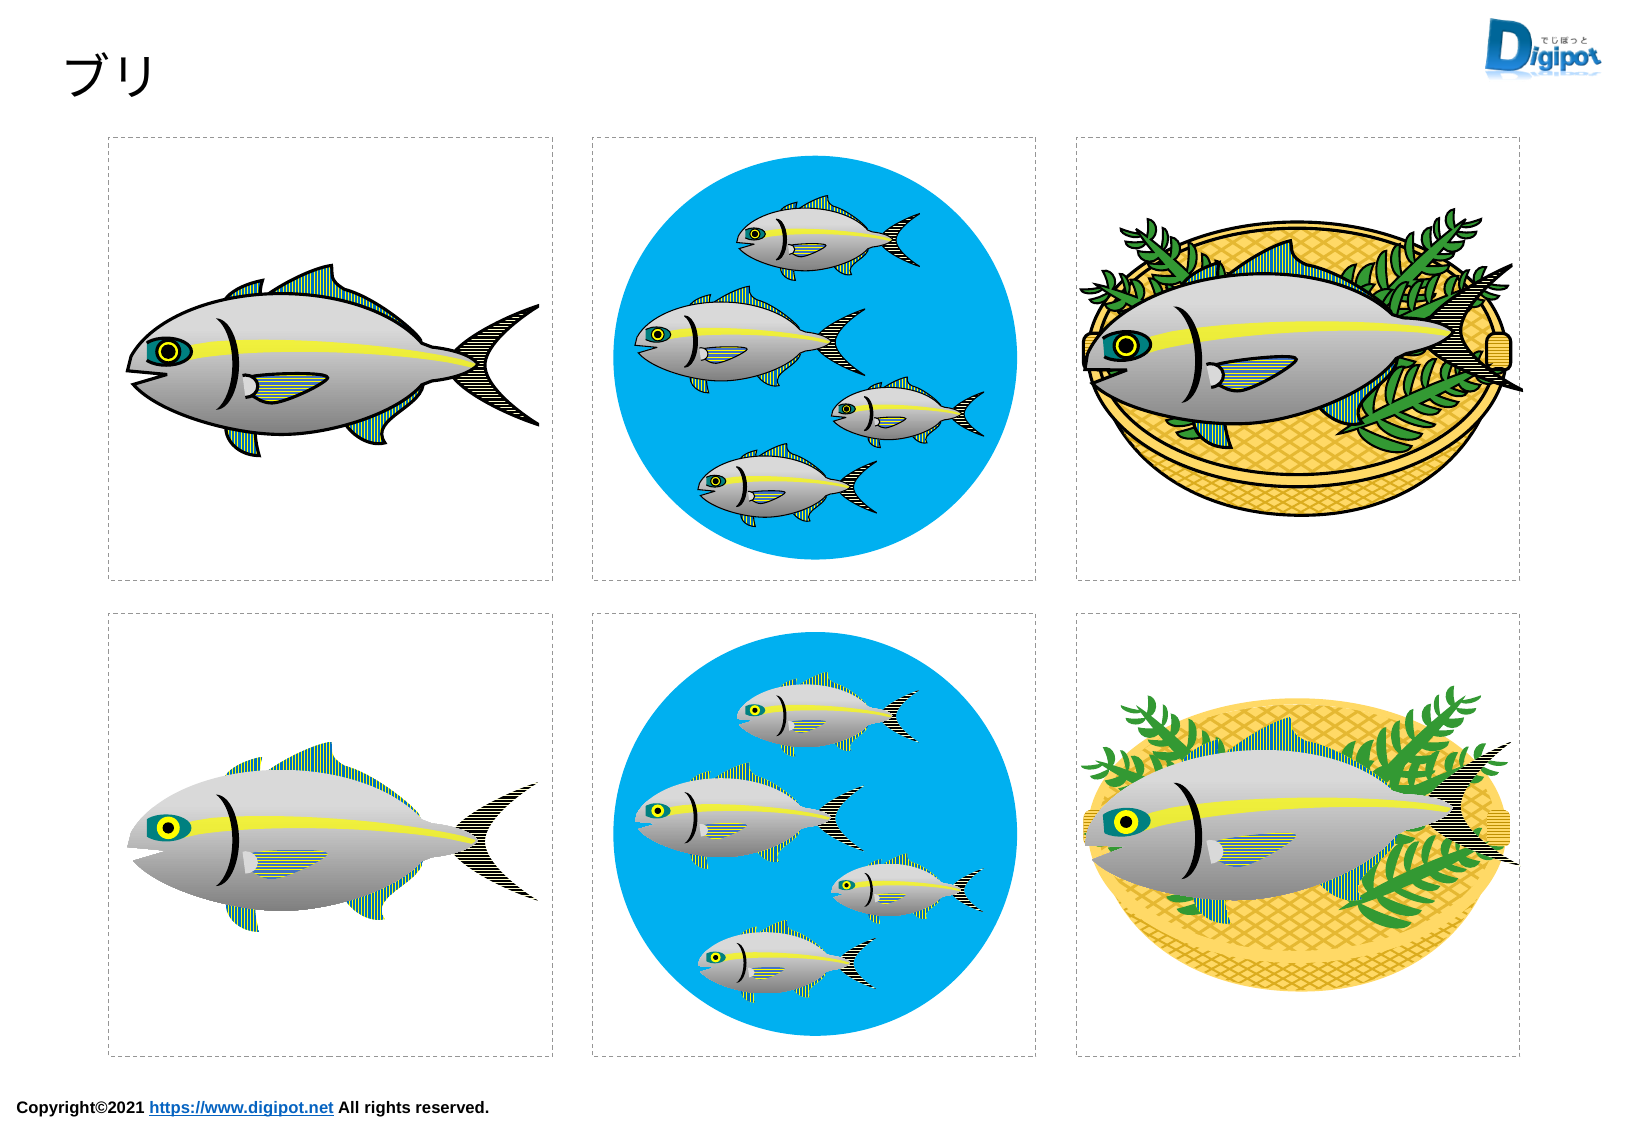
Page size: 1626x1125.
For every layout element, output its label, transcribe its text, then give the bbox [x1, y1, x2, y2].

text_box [127, 741, 538, 932]
text_box ブリ [46, 38, 176, 113]
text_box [613, 155, 1018, 560]
picture [1485, 18, 1602, 82]
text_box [1083, 688, 1517, 992]
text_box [127, 265, 538, 456]
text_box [1083, 212, 1517, 516]
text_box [613, 632, 1018, 1036]
